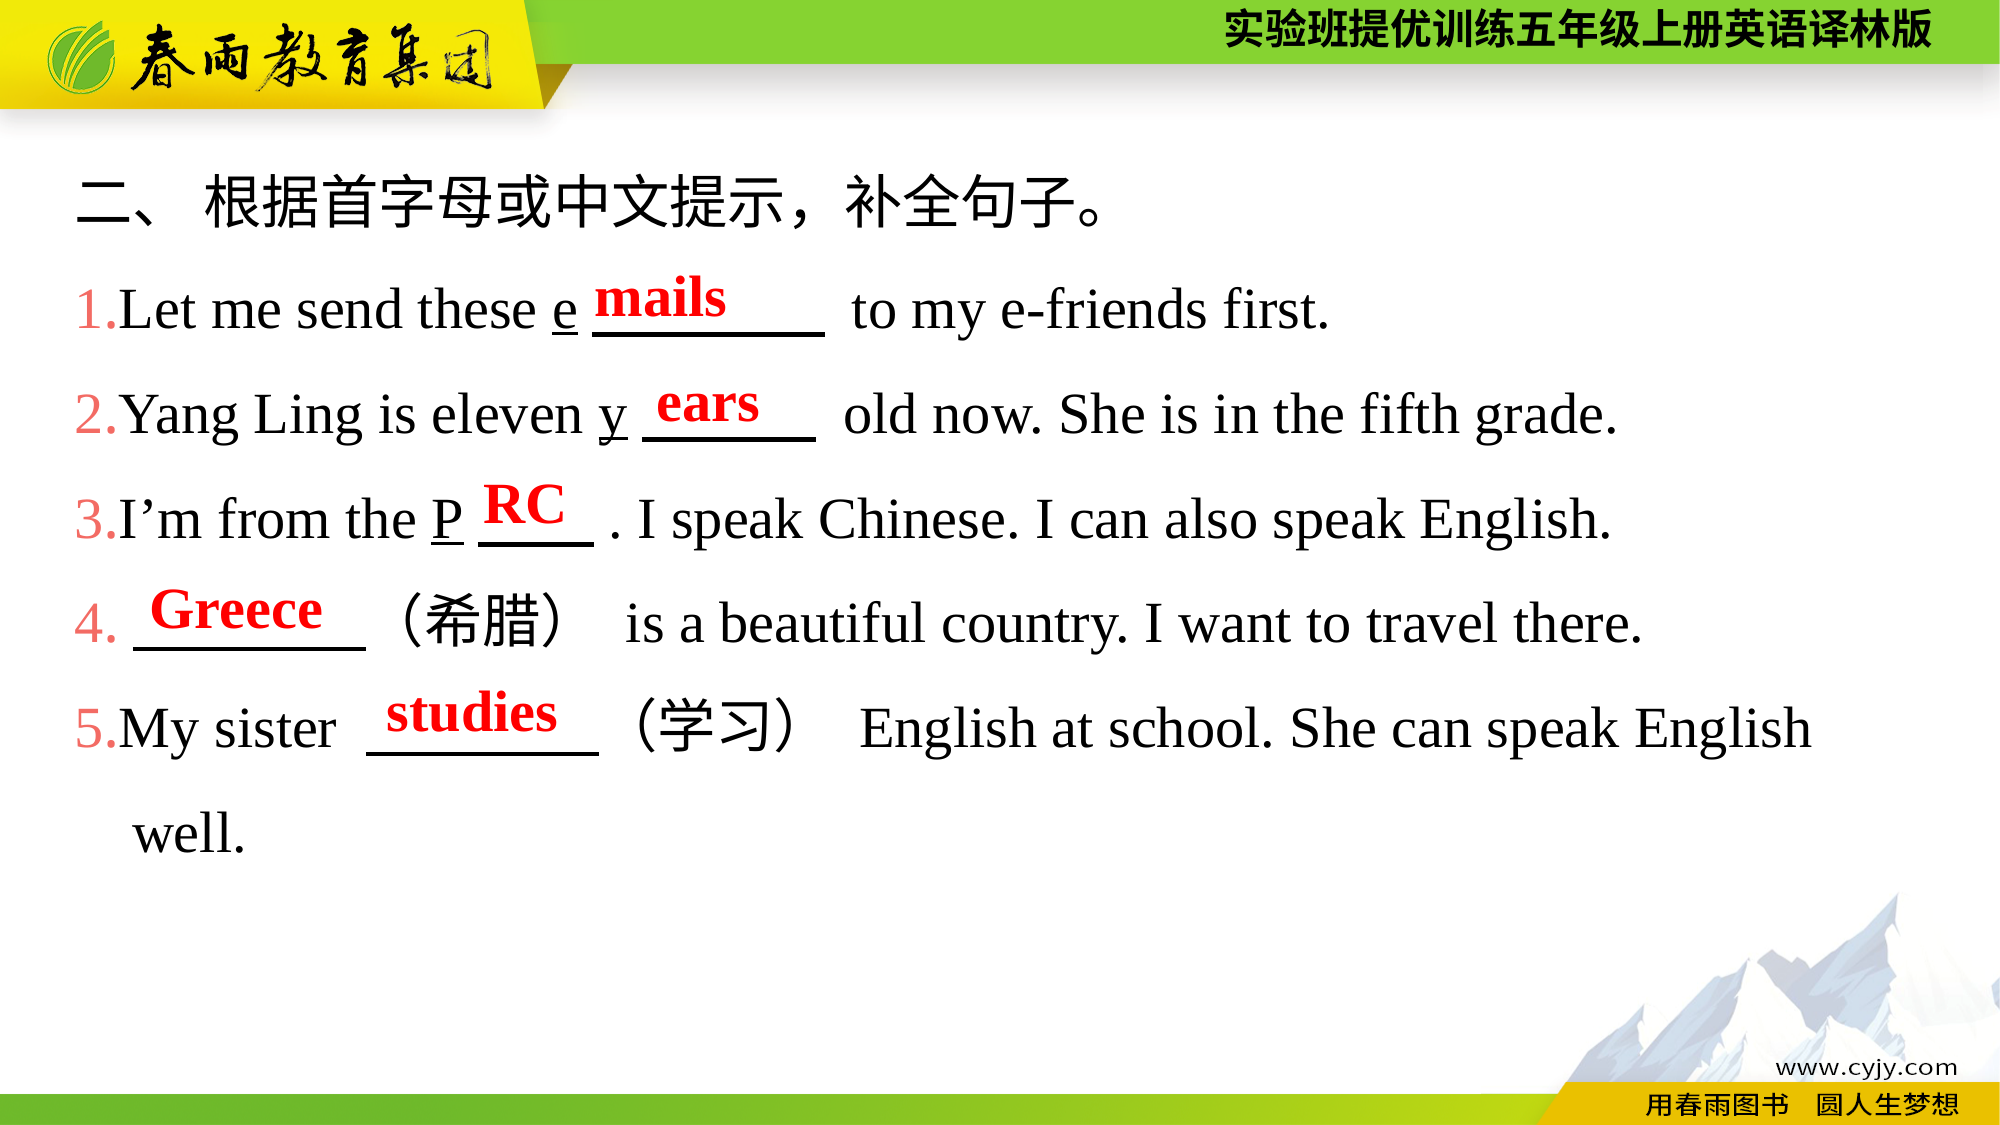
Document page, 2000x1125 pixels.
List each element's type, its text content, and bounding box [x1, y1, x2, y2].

text_box Greece [134, 562, 338, 648]
text_box studies [371, 665, 574, 751]
text_box ears [642, 356, 776, 441]
text_box mails [579, 251, 743, 336]
list 二、 根据首字母或中文提示，补全句子。 1.Let me send these e to my e-friends first. 2.Yang Ling is eleven y old now. She is in the fifth grade. 3.I’m from the P . I speak Chinese. I can also speak English. 4. （希腊） is a beautiful country. I want to travel there. 5.My sister （学习） English at school. She can speak English well. [59, 122, 1944, 880]
picture [0, 0, 2000, 1125]
text_box RC [469, 457, 583, 543]
